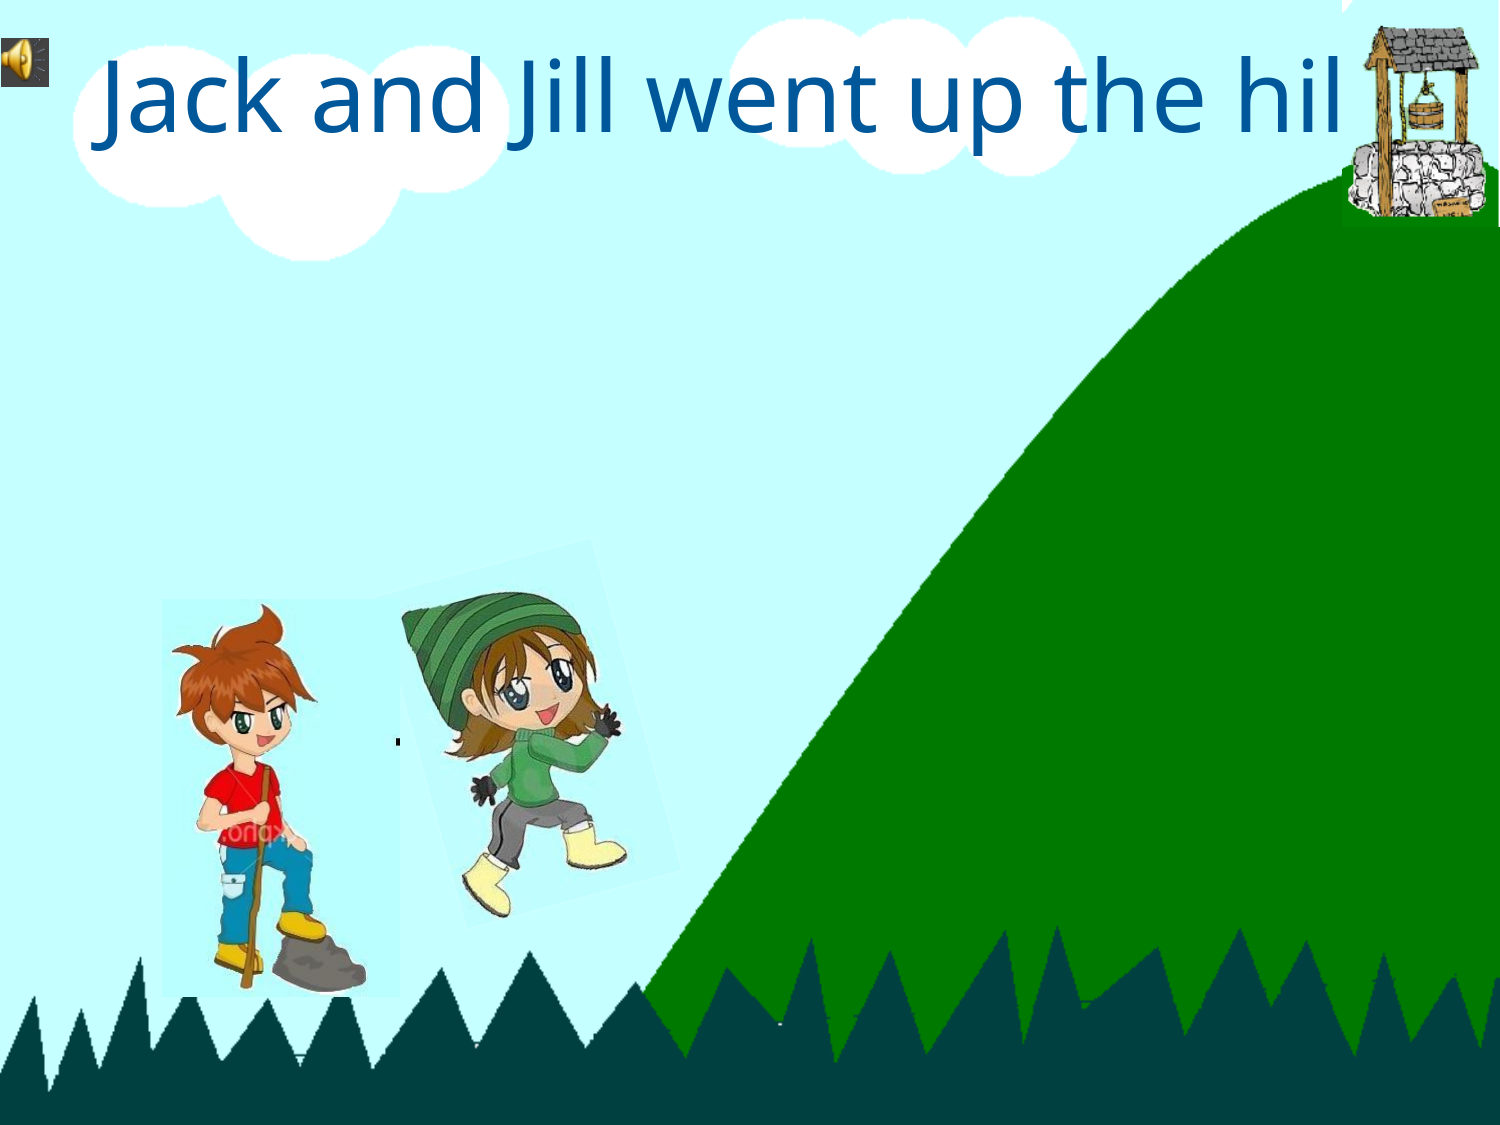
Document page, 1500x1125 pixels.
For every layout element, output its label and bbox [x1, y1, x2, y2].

list [0, 0, 1500, 1125]
picture [416, 560, 640, 906]
picture [1342, 0, 1500, 227]
picture [162, 599, 401, 997]
picture [0, 37, 51, 88]
